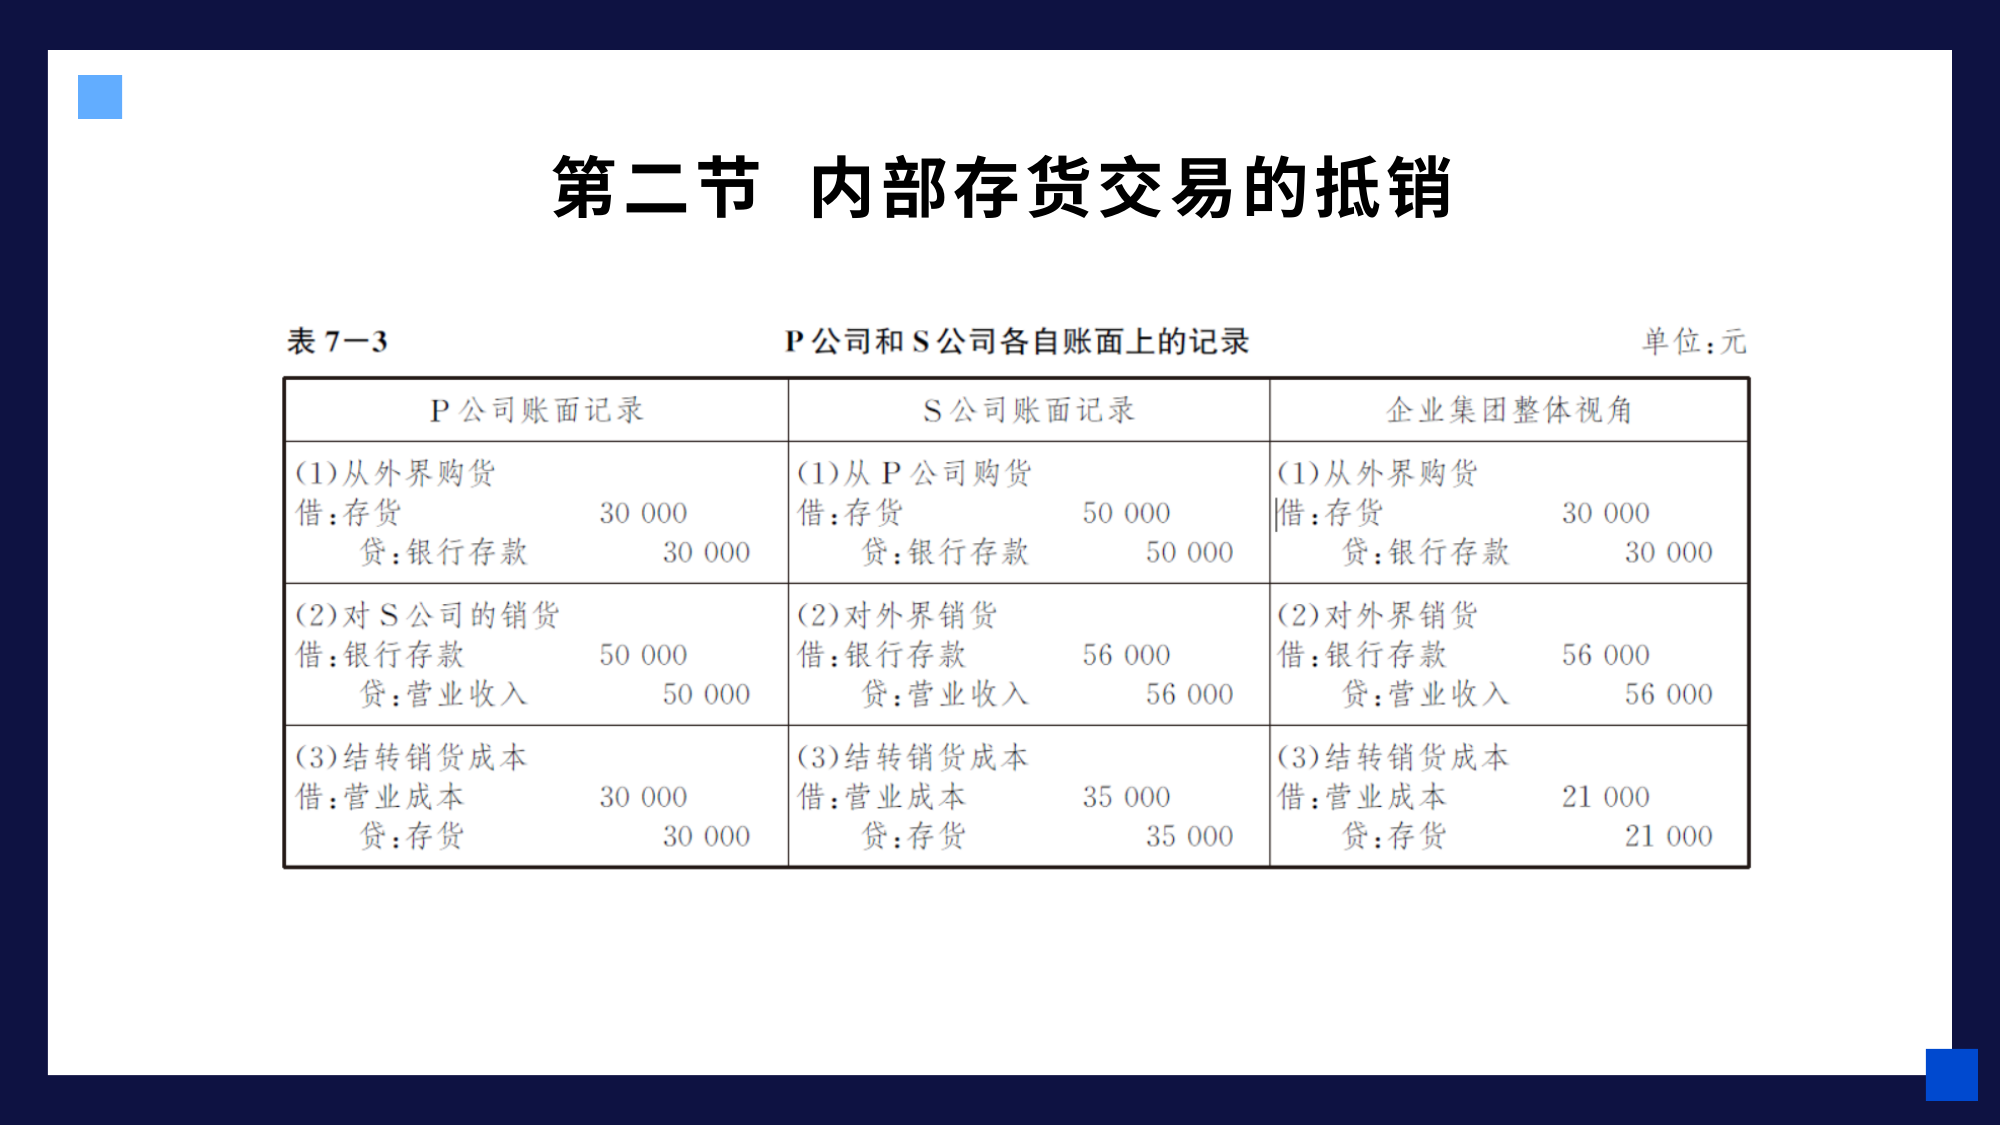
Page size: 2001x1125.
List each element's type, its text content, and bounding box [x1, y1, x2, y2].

text_box 第二节 内部存货交易的抵销 [376, 75, 1625, 200]
picture [279, 314, 1764, 880]
